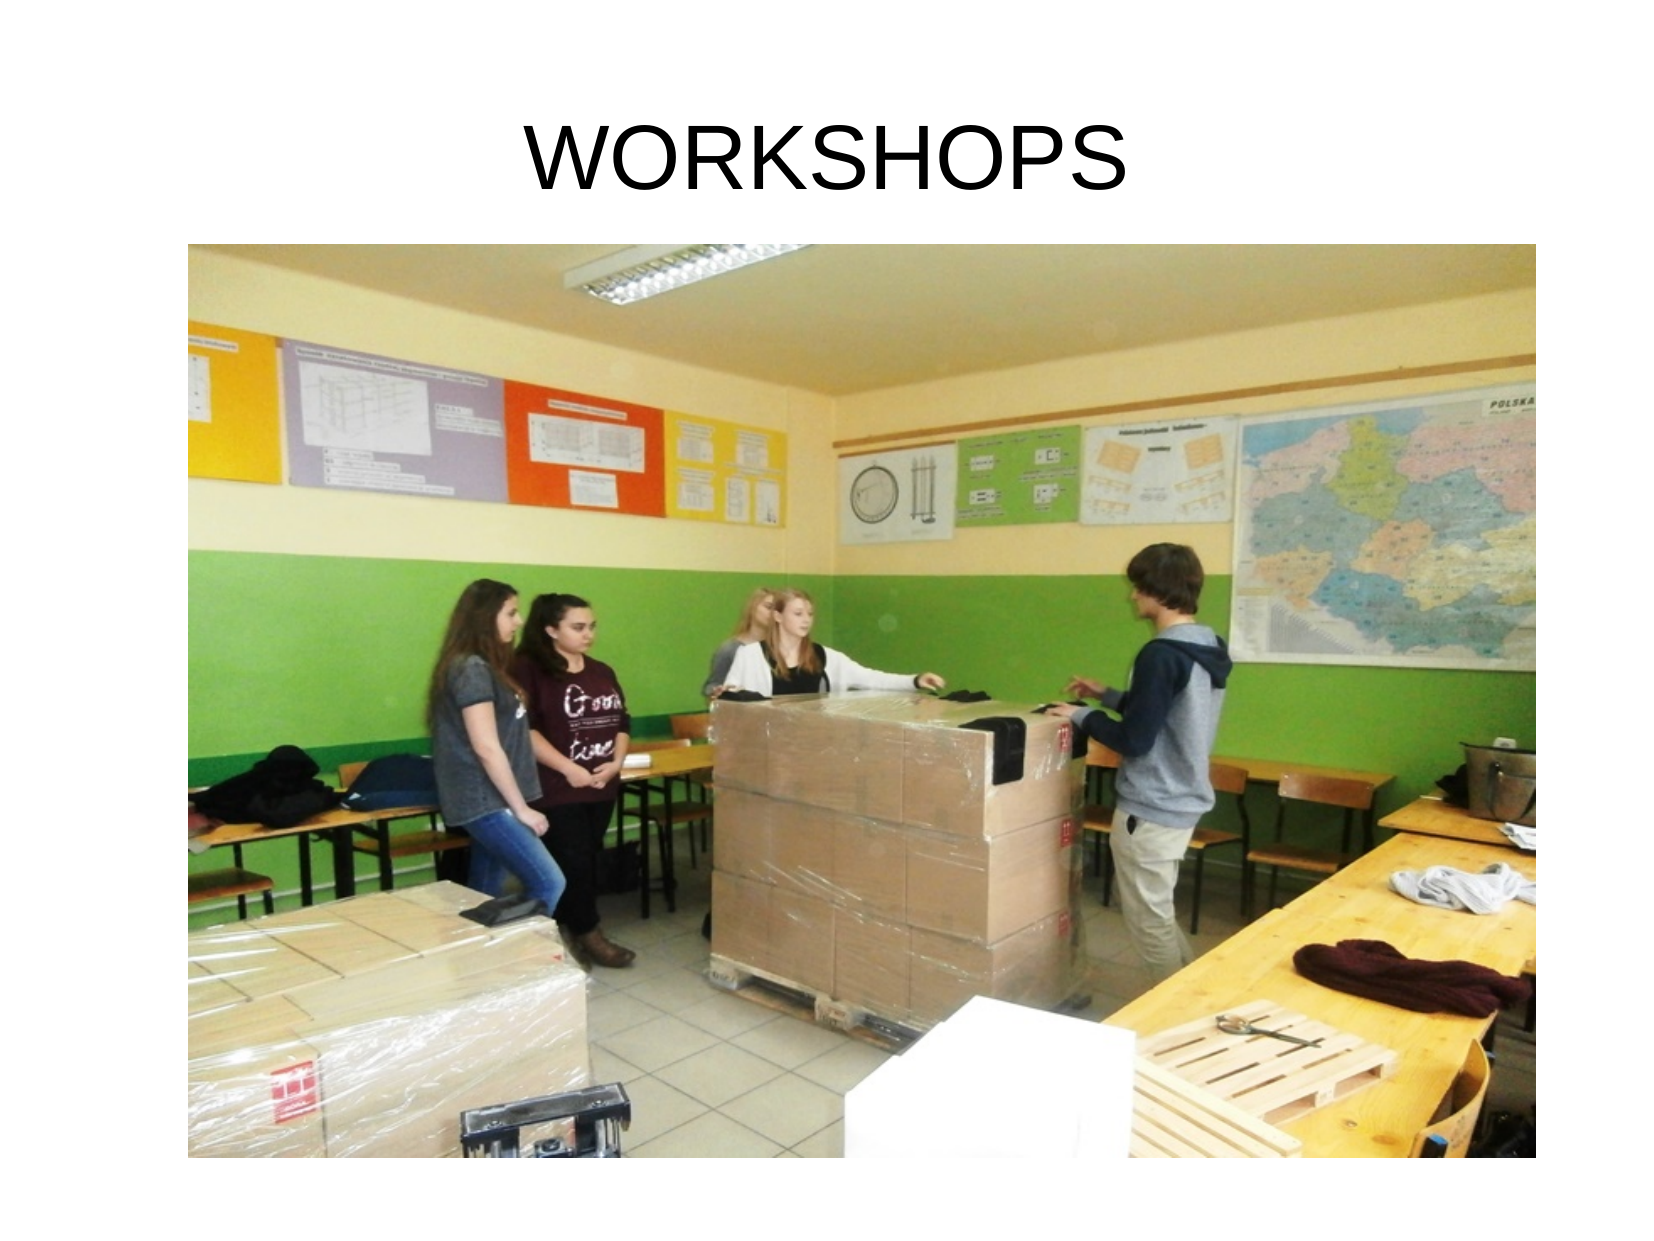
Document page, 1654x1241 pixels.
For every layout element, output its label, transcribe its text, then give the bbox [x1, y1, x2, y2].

picture [188, 244, 1536, 1158]
title WORKSHOPS [82, 49, 1571, 257]
